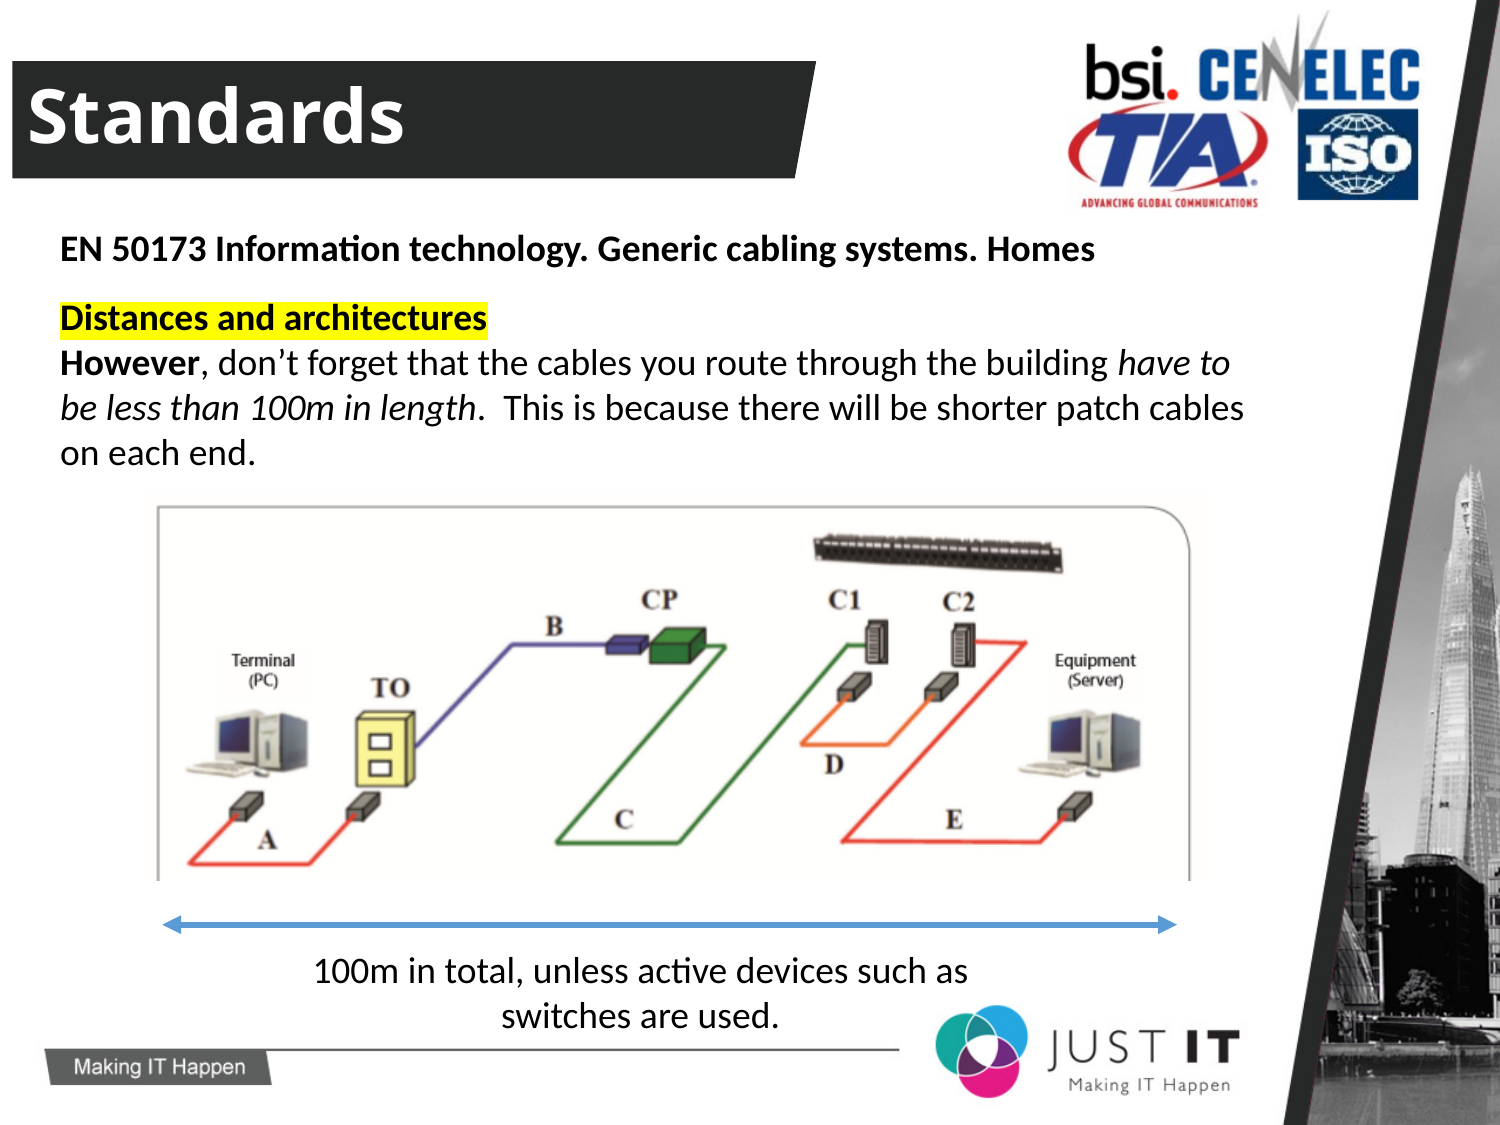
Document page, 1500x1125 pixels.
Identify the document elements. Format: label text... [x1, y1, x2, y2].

text_box Distances and architectures However, don’t forget that the cables you route through the building have to be less than 100m in length. This is because there will be shorter patch cables on each end. [45, 285, 1281, 526]
text_box EN 50173 Information technology. Generic cabling systems. Homes [45, 216, 1270, 276]
text_box 100m in total, unless active devices such as switches are used. [292, 938, 989, 1044]
picture [0, 0, 1500, 1125]
title Standards [12, 61, 927, 179]
